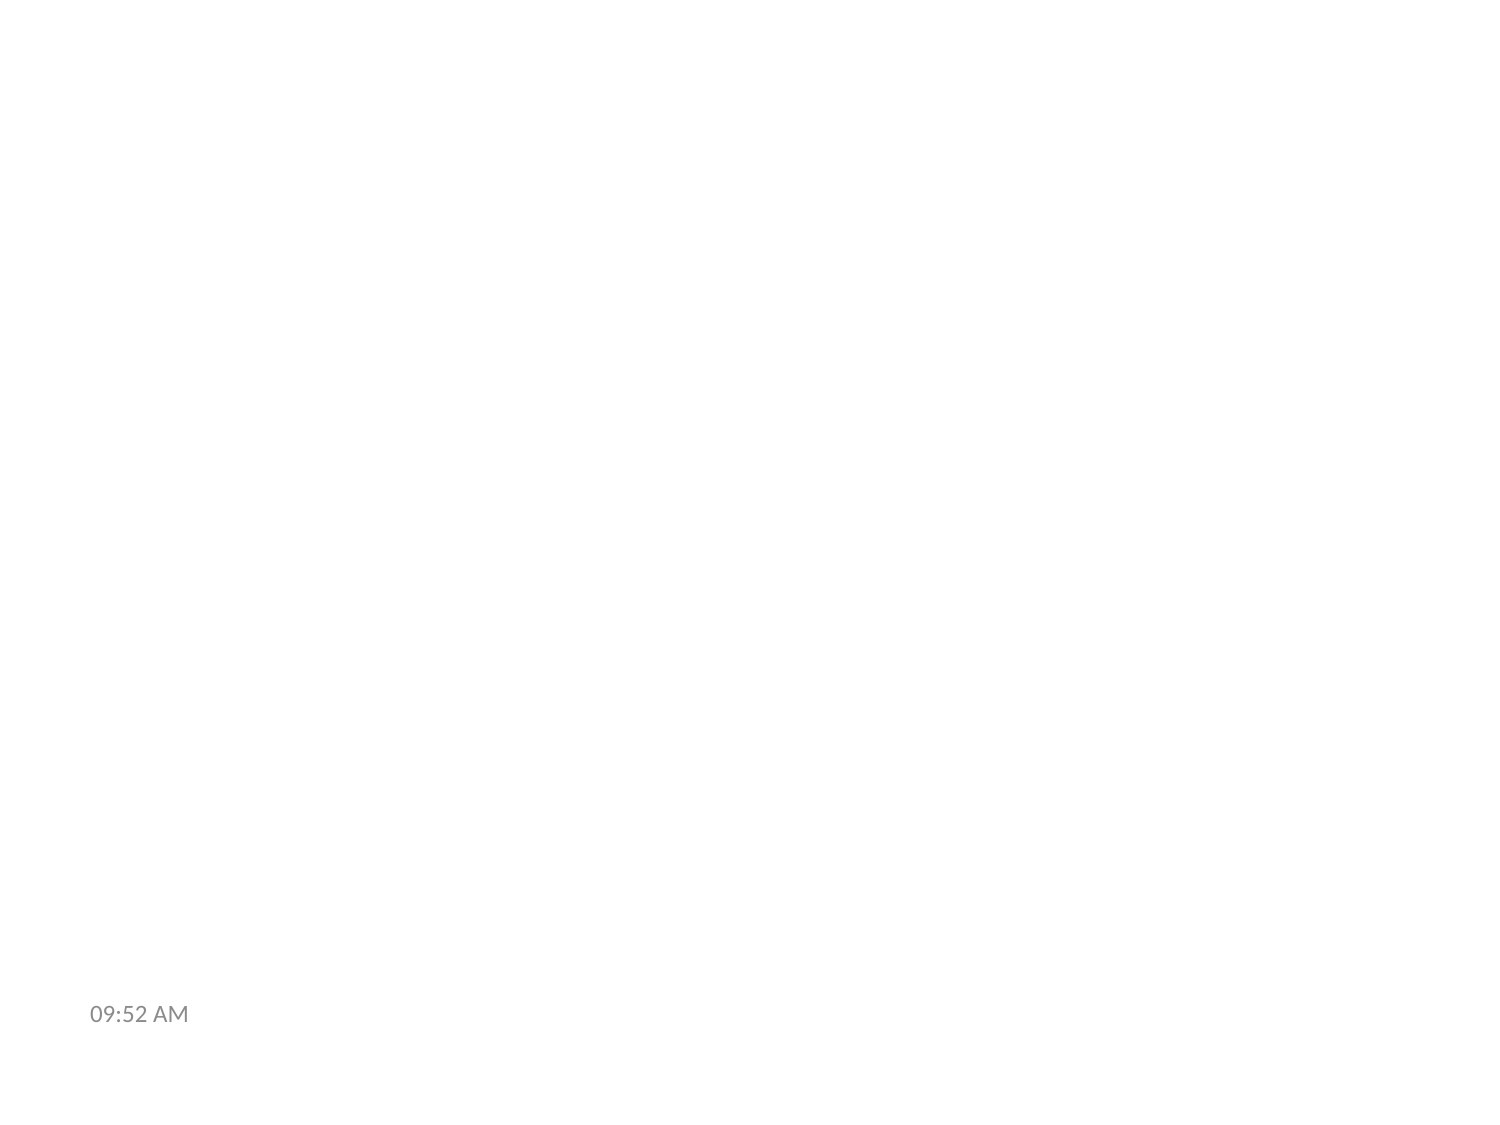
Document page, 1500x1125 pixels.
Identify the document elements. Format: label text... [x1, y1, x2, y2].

text_box 3:35 PM [75, 982, 425, 1043]
